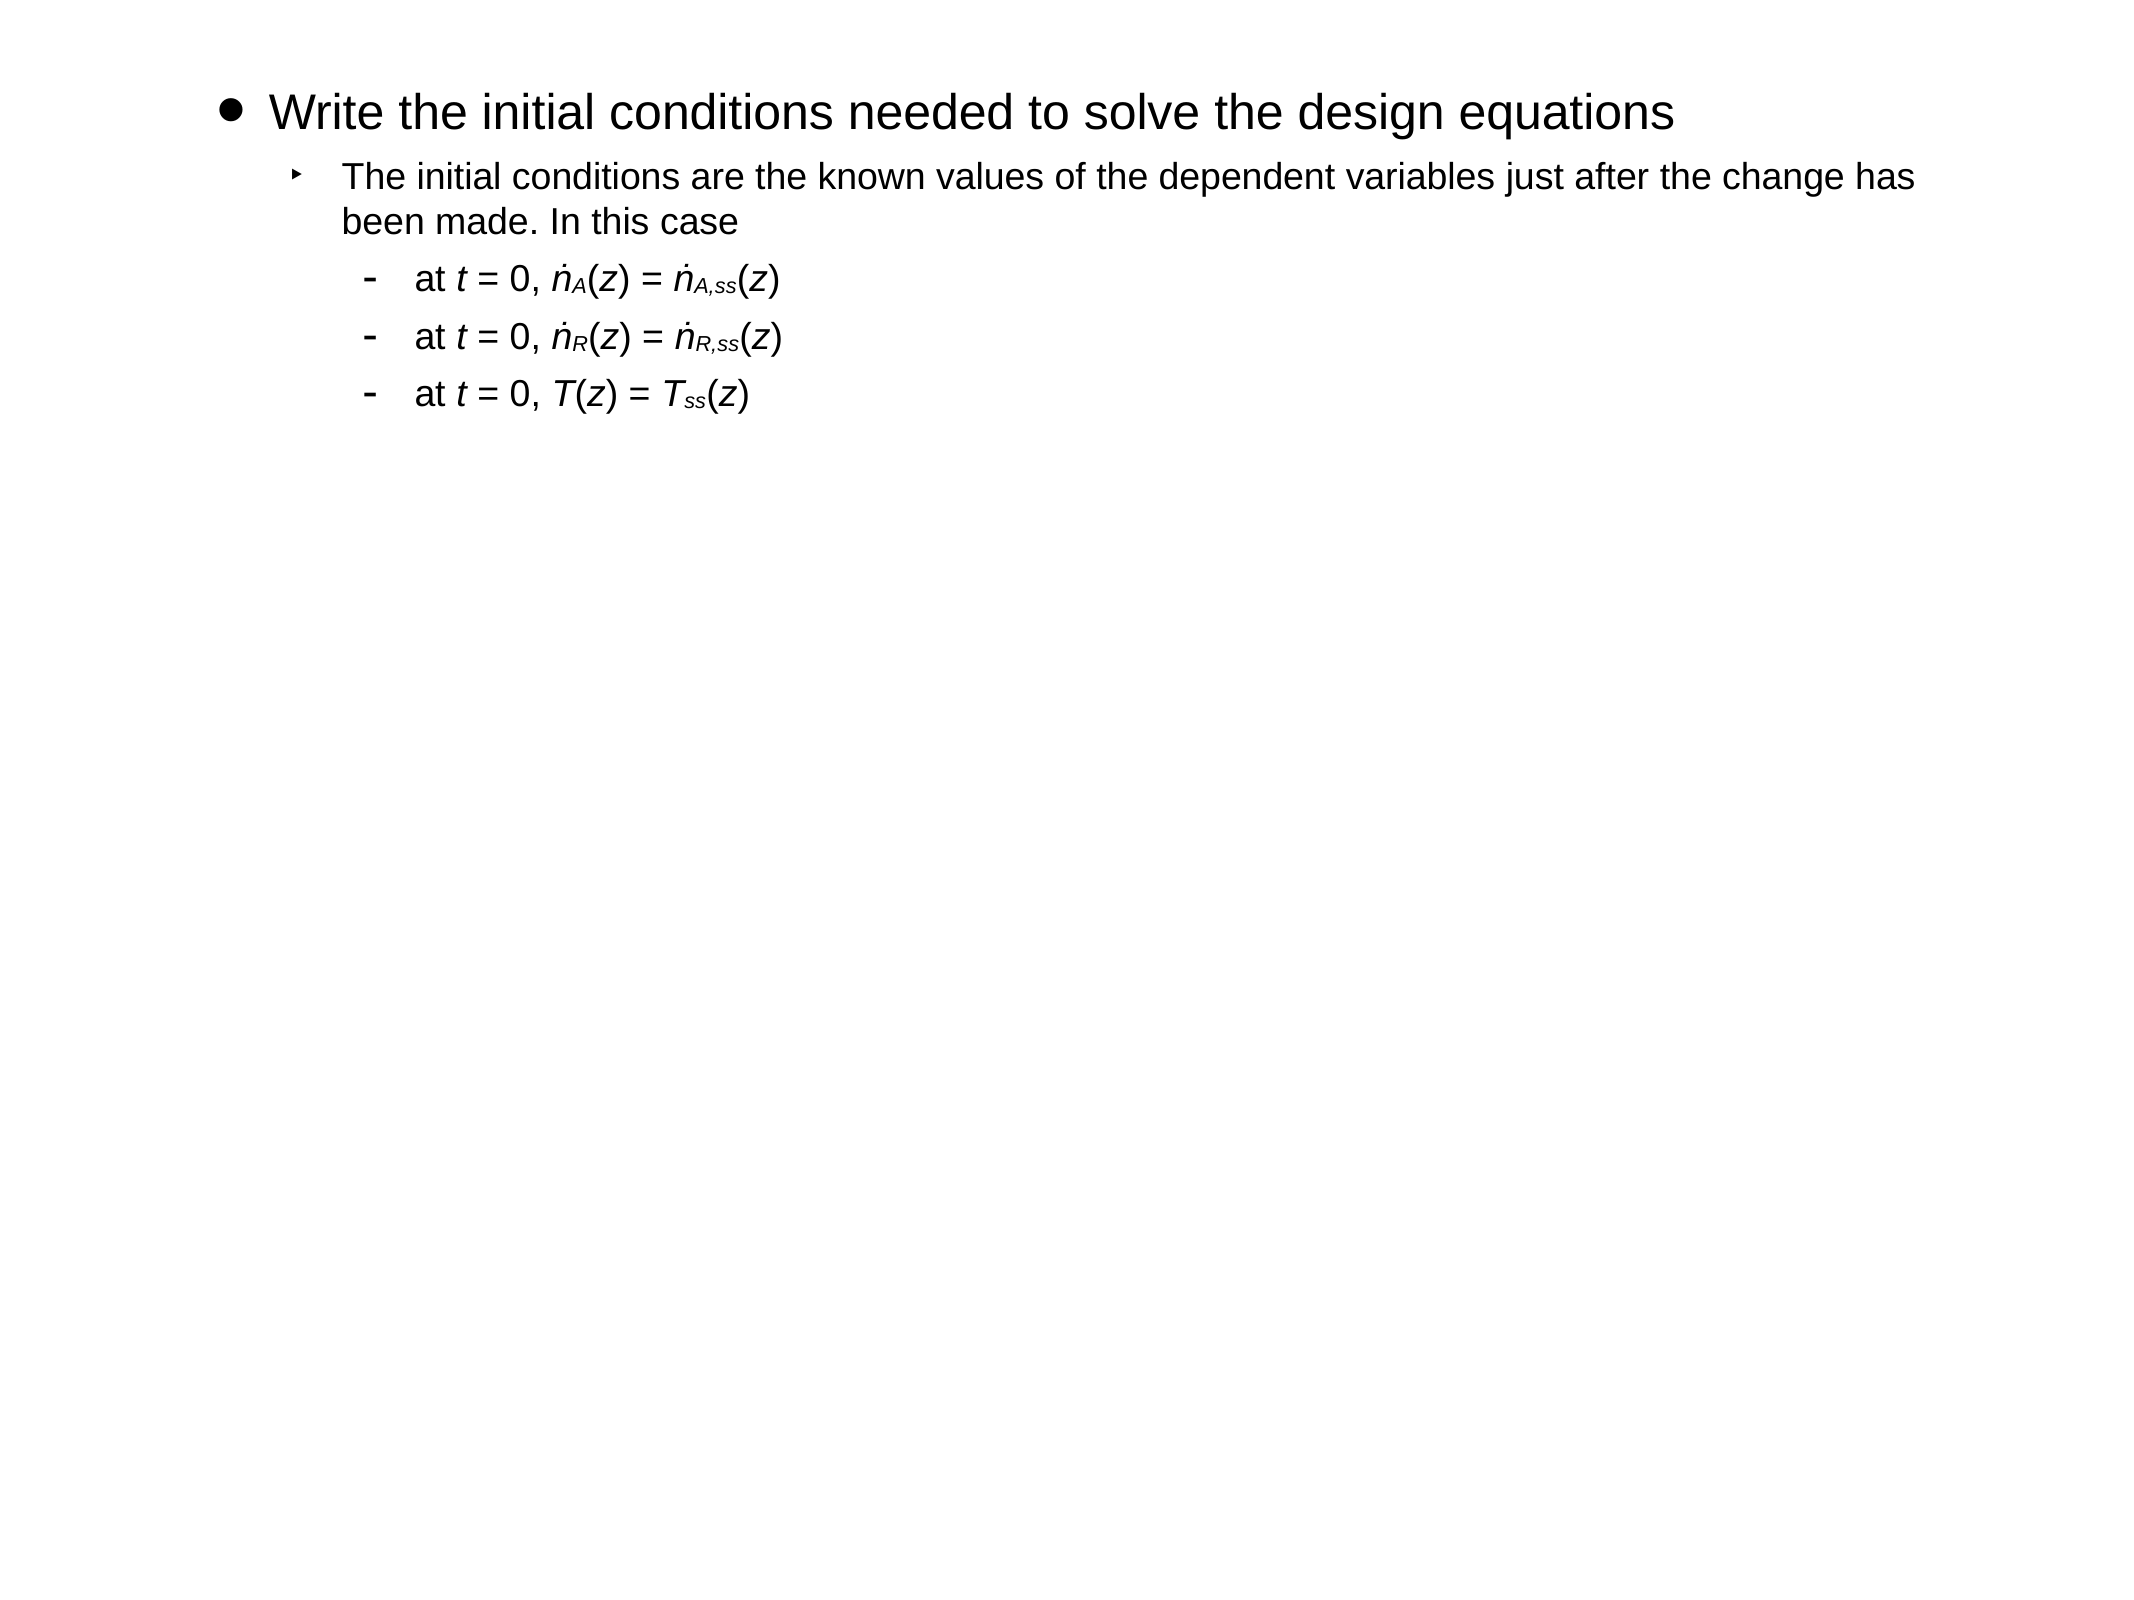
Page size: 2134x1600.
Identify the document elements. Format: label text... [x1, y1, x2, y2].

list Write the initial conditions needed to solve the design equations The initial conditions are the known values of the dependent variables just after the change has been made. In this case at t = 0, ṅA(z) = ṅA,ss(z) at t = 0, ṅR(z) = ṅR,ss(z) at t = 0, T(z) = Tss(z) [208, 70, 1925, 1478]
